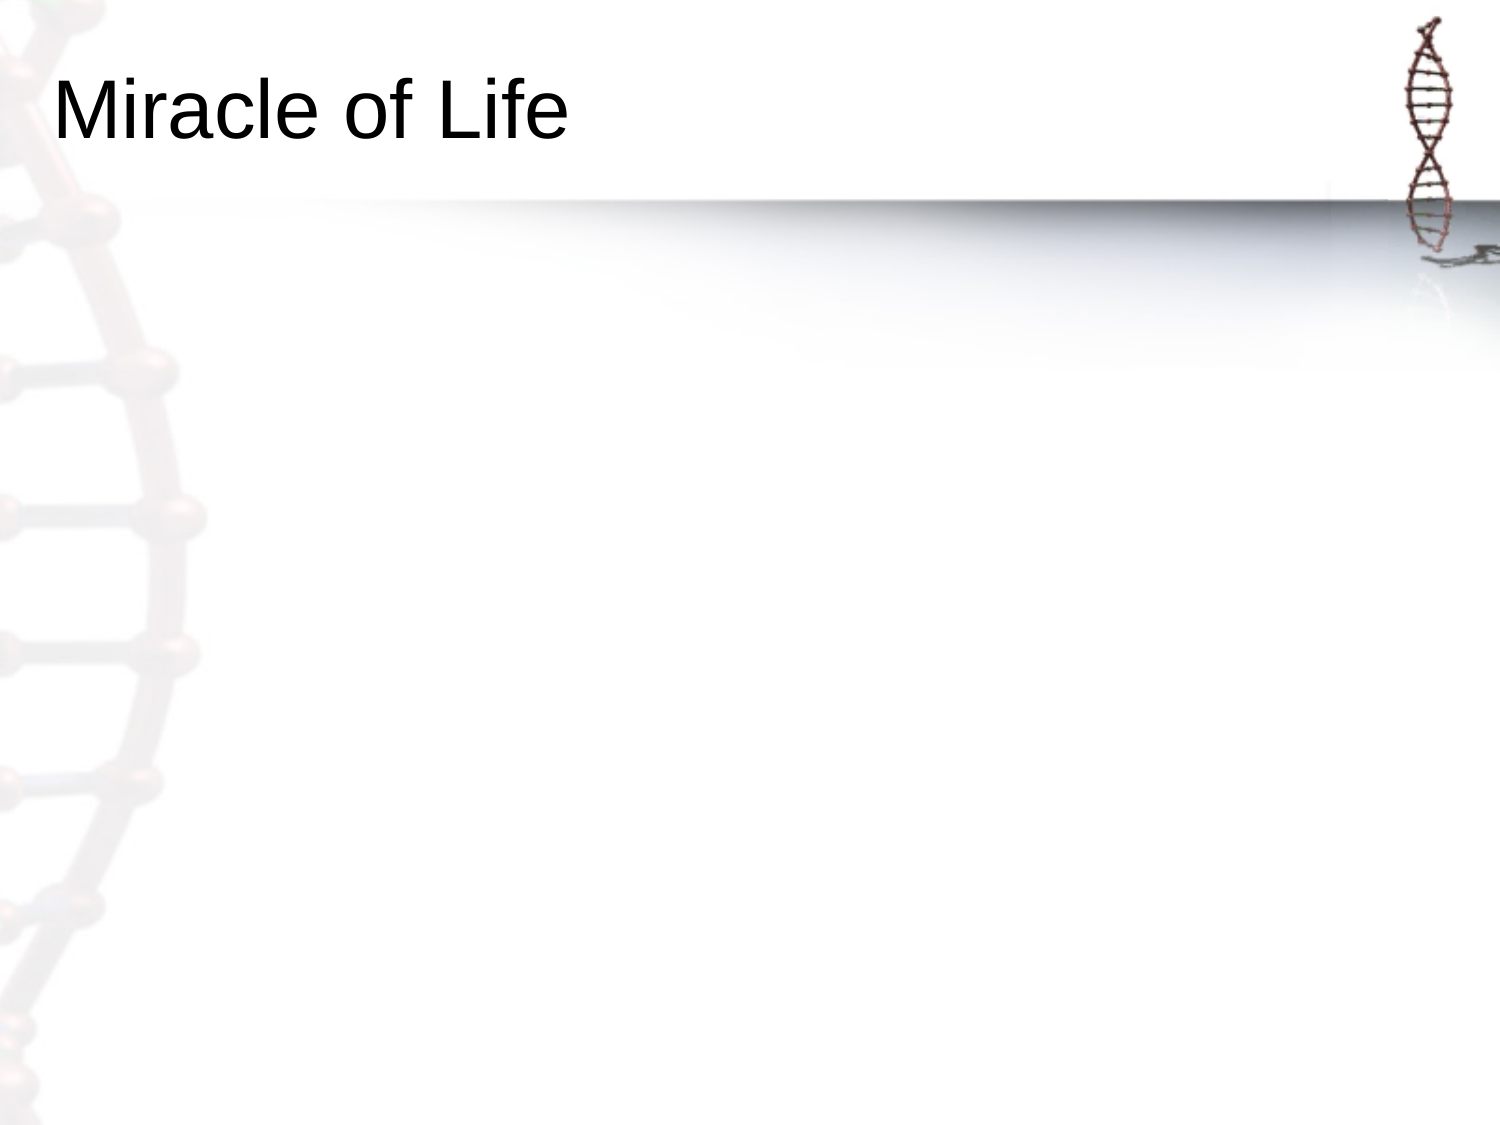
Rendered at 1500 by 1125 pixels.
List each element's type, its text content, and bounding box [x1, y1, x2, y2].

title Miracle of Life [37, 27, 1381, 182]
picture [0, 0, 1500, 1125]
